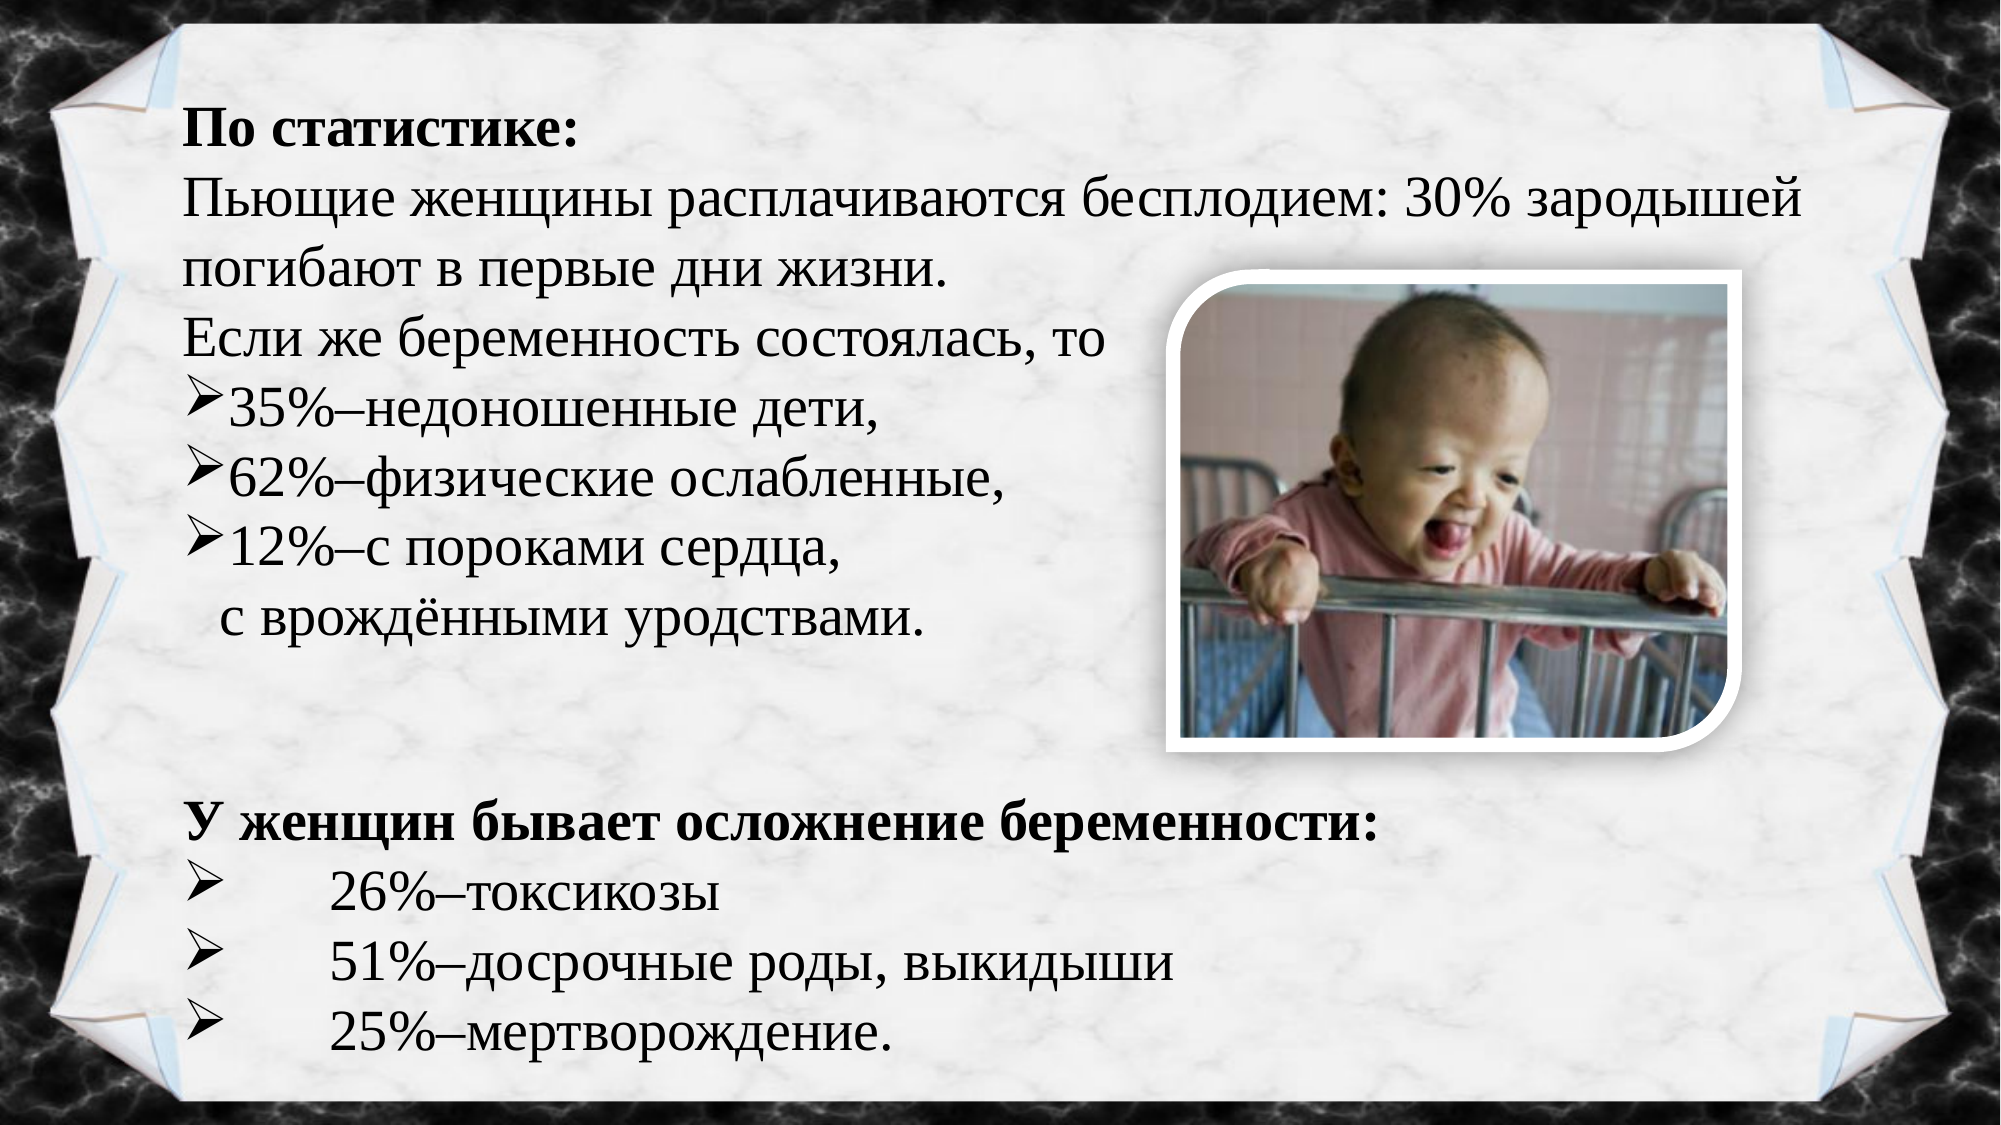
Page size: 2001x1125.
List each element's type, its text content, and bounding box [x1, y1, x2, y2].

picture [0, 0, 2001, 1125]
list По статистике: Пьющие женщины расплачиваются бесплодием: 30% зародышей погибают в первые дни жизни. Если же беременность состоялась, то 35%–недоношенные дети, 62%–физические ослабленные, 12%–с пороками сердца, с врождёнными уродствами. У женщин бывает осложнение беременности: 26%–токсикозы 51%–досрочные роды, выкидыши 25%–мертворождение. [167, 80, 1975, 1104]
